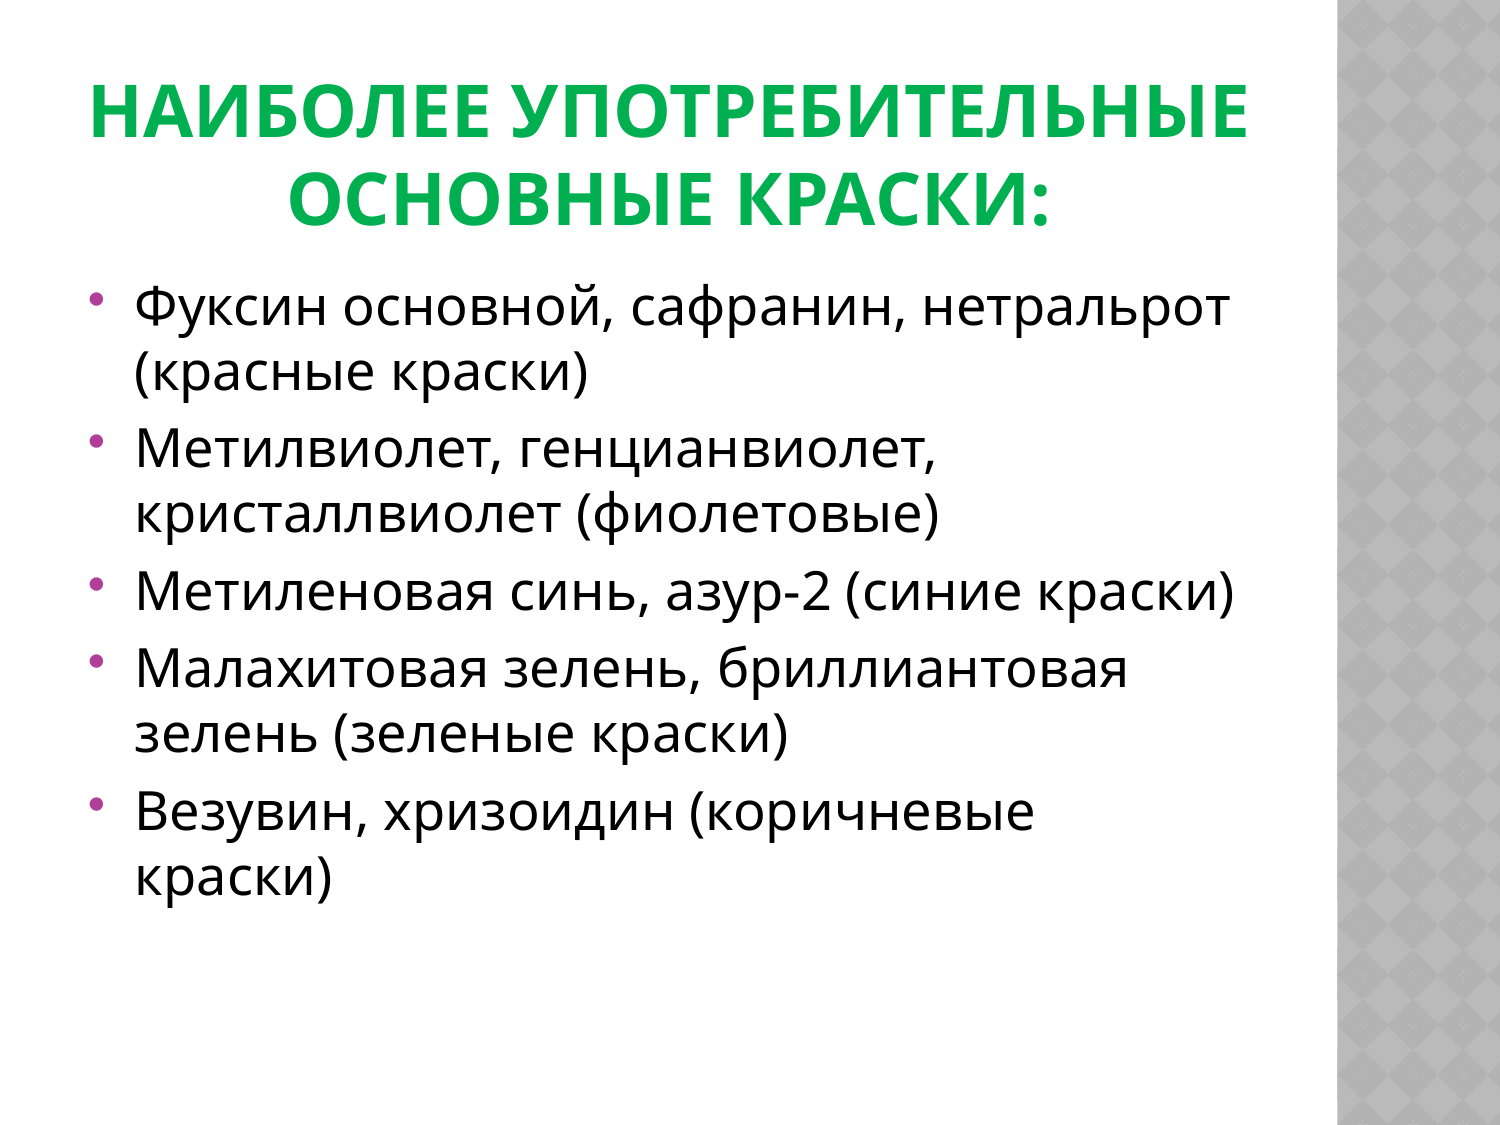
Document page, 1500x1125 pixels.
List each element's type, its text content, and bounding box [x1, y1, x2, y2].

list Фуксин основной, сафранин, нетральрот (красные краски) Метилвиолет, генцианвиолет, кристаллвиолет (фиолетовые) Метиленовая синь, азур-2 (синие краски) Малахитовая зелень, бриллиантовая зелень (зеленые краски) Везувин, хризоидин (коричневые краски) [75, 264, 1263, 1059]
title Наиболее употребительные основные краски: [75, 52, 1263, 240]
